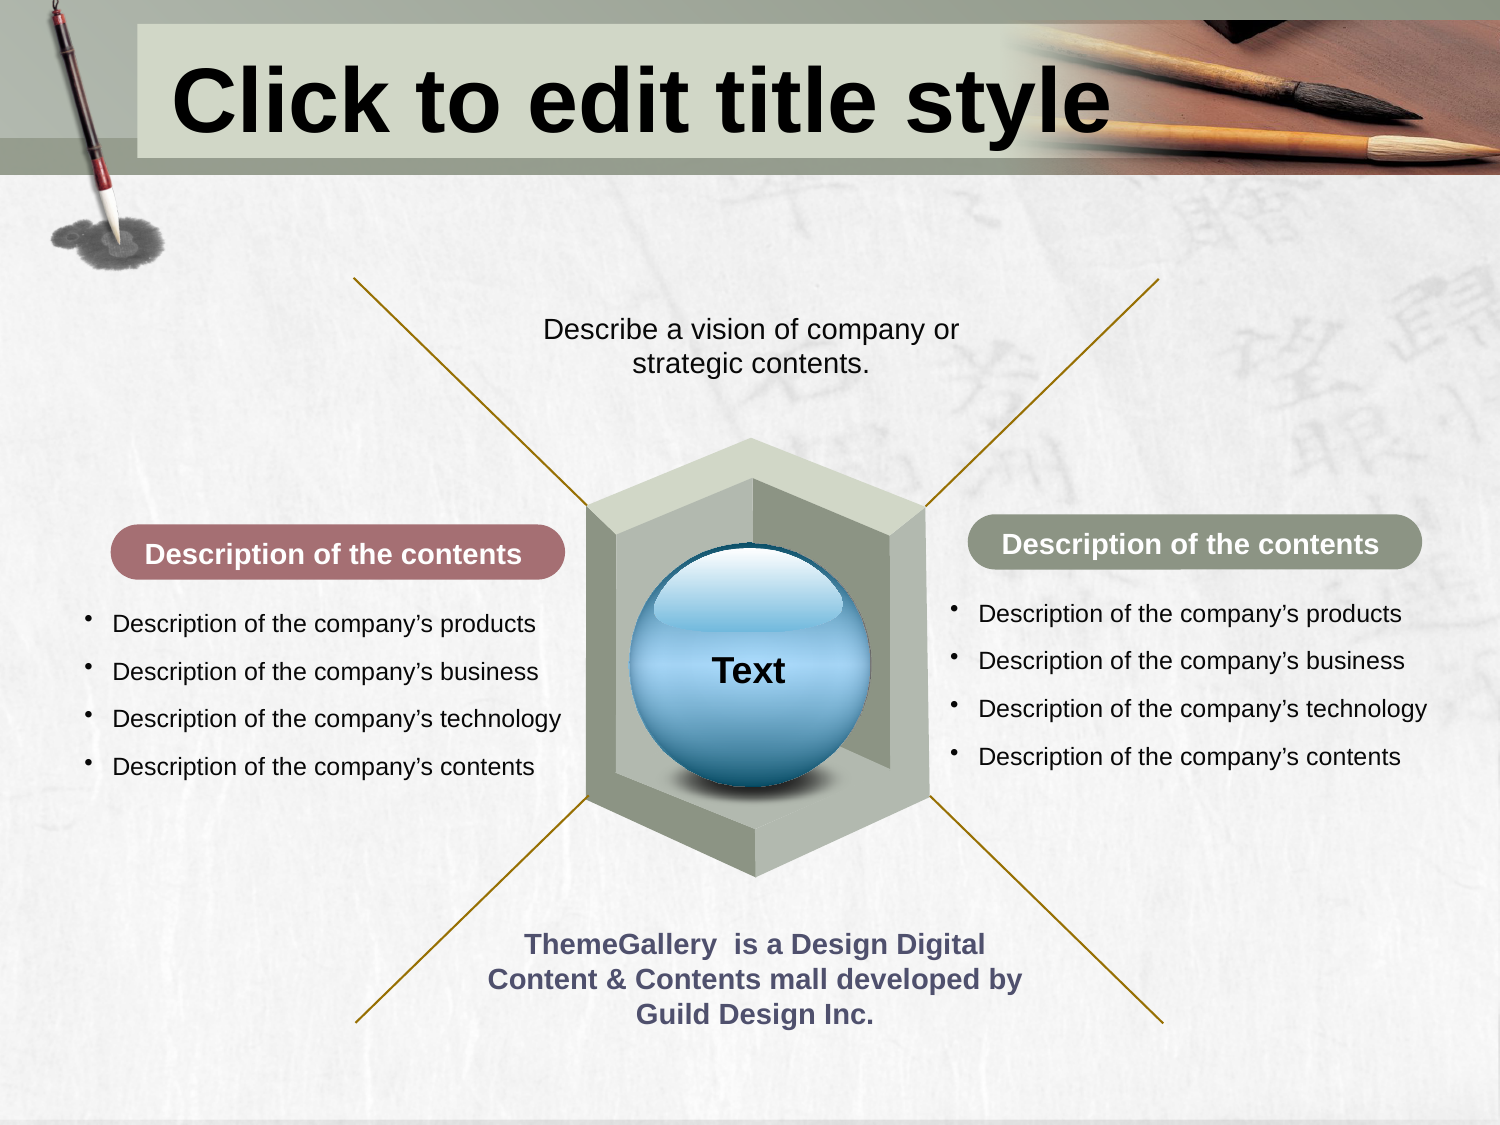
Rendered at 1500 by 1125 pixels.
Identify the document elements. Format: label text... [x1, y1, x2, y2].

text_box Description of the contents [121, 528, 538, 578]
text_box [124, 524, 566, 580]
text_box [110, 530, 121, 574]
picture [0, 0, 1500, 1125]
text_box Describe a vision of company or strategic contents. [507, 302, 996, 388]
text_box ThemeGallery is a Design Digital Content & Contents mall developed by Guild Design Inc. [467, 917, 1044, 1038]
text_box [983, 514, 1423, 570]
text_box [585, 437, 930, 878]
text_box Description of the contents [978, 517, 1395, 568]
text_box Description of the company’s products Description of the company’s business Description of the company’s technology Description of the company’s contents [935, 595, 1463, 778]
text_box [967, 520, 978, 564]
title Click to edit title style [156, 39, 1432, 153]
text_box Description of the company’s products Description of the company’s business Description of the company’s technology Description of the company’s contents [69, 605, 580, 788]
